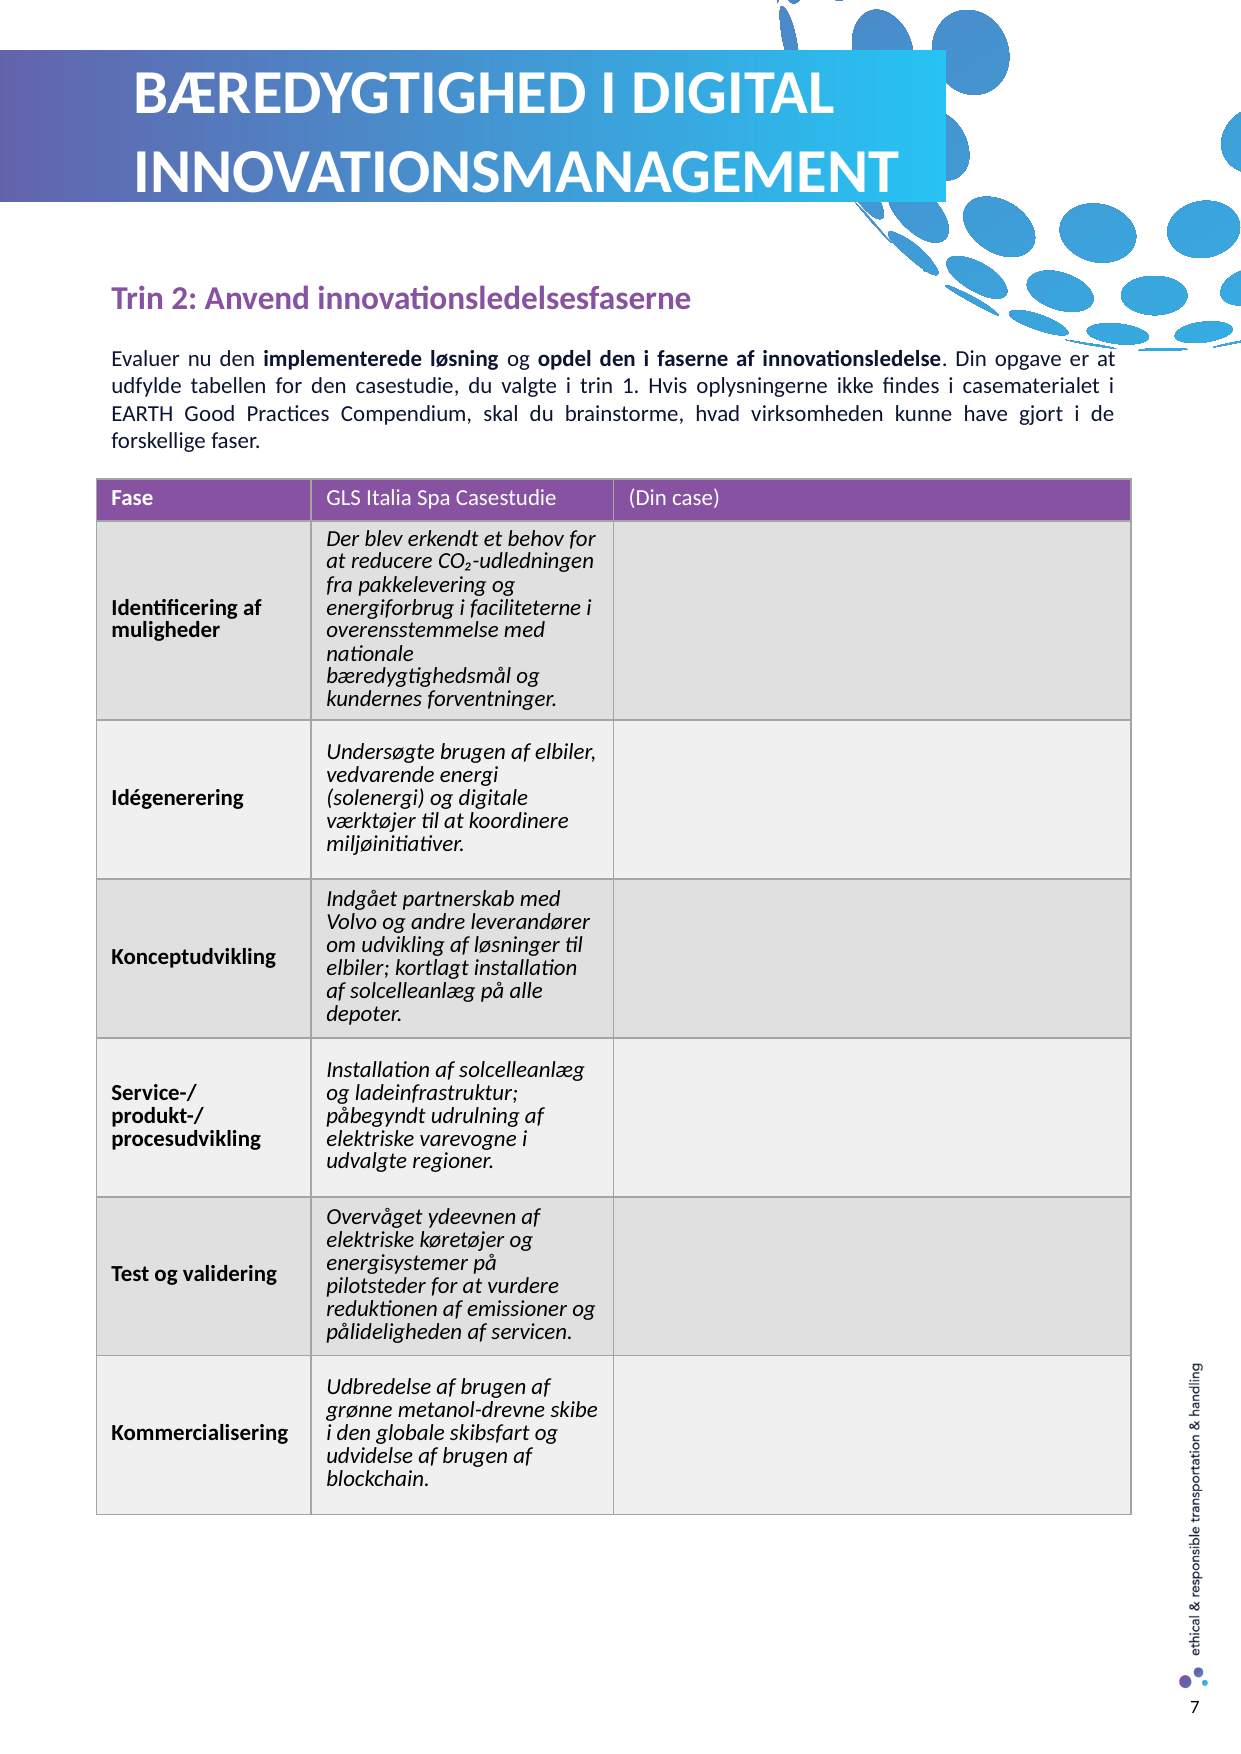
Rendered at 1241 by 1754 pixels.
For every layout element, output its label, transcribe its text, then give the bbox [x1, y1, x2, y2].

list Trin 2: Anvend innovationsledelsesfaserne Evaluer nu den implementerede løsning og opdel den i faserne af innovationsledelse. Din opgave er at udfylde tabellen for den casestudie, du valgte i trin 1. Hvis oplysningerne ikke findes i casematerialet i EARTH Good Practices Compendium, skal du brainstorme, hvad virksomheden kunne have gjort i de forskellige faser. [96, 268, 1131, 478]
text_box [963, 196, 1036, 257]
text_box [855, 202, 939, 276]
text_box [1174, 321, 1233, 343]
table_cell Identificering af muligheder [97, 522, 310, 719]
text_box [946, 256, 1008, 299]
picture [1179, 1357, 1217, 1680]
table_header Fase [97, 480, 310, 520]
slide_number 7 [1153, 1676, 1215, 1736]
table_cell [614, 522, 1130, 719]
table_cell Installation af solcelleanlæg og ladeinfrastruktur; påbegyndt udrulning af elektriske varevogne i udvalgte regioner. [312, 1039, 613, 1196]
text_box [1065, 339, 1117, 349]
text_box [1221, 112, 1241, 172]
text_box [1220, 270, 1241, 306]
text_box [852, 9, 913, 50]
text_box [1059, 203, 1137, 263]
table_cell Kommercialisering [97, 1356, 310, 1514]
table_cell [614, 1356, 1130, 1514]
table_cell [614, 1039, 1130, 1196]
table_cell Service-/produkt-/procesudvikling [97, 1039, 310, 1196]
text_box [1009, 310, 1069, 336]
table_cell [614, 721, 1130, 878]
table_cell [614, 1198, 1130, 1355]
text_box [1121, 276, 1188, 316]
table_cell Test og validering [97, 1198, 310, 1355]
text_box [932, 10, 1010, 95]
table_cell [614, 880, 1130, 1037]
text_box [779, 6, 799, 50]
text_box [788, 0, 800, 4]
list BÆREDYGTIGHED I DIGITAL INNOVATIONSMANAGEMENT [0, 50, 946, 202]
text_box [1026, 270, 1094, 312]
table_cell Der blev erkendt et behov for at reducere CO₂-udledningen fra pakkelevering og energiforbrug i faciliteterne i overensstemmelse med nationale bæredygtighedsmål og kundernes forventninger. [312, 522, 613, 719]
text_box [1213, 340, 1241, 348]
table_cell Konceptudvikling [97, 880, 310, 1037]
text_box [1086, 323, 1149, 345]
table_cell Idégenerering [97, 721, 310, 878]
table_header (Din case) [614, 480, 1130, 520]
text_box [945, 285, 999, 316]
text_box [946, 114, 970, 181]
table_cell Undersøgte brugen af elbiler, vedvarende energi (solenergi) og digitale værktøjer til at koordinere miljøinitiativer. [312, 721, 613, 878]
table_cell Overvåget ydeevnen af elektriske køretøjer og energisystemer på pilotsteder for at vurdere reduktionen af emissioner og pålideligheden af servicen. [312, 1198, 613, 1355]
table_cell Indgået partnerskab med Volvo og andre leverandører om udvikling af løsninger til elbiler; kortlagt installation af solcelleanlæg på alle depoter. [312, 880, 613, 1037]
text_box [1167, 200, 1240, 258]
table_cell Udbredelse af brugen af grønne metanol-drevne skibe i den globale skibsfart og udvidelse af brugen af blockchain. [312, 1356, 613, 1514]
text_box [888, 202, 949, 243]
table_header GLS Italia Spa Casestudie [312, 480, 613, 520]
